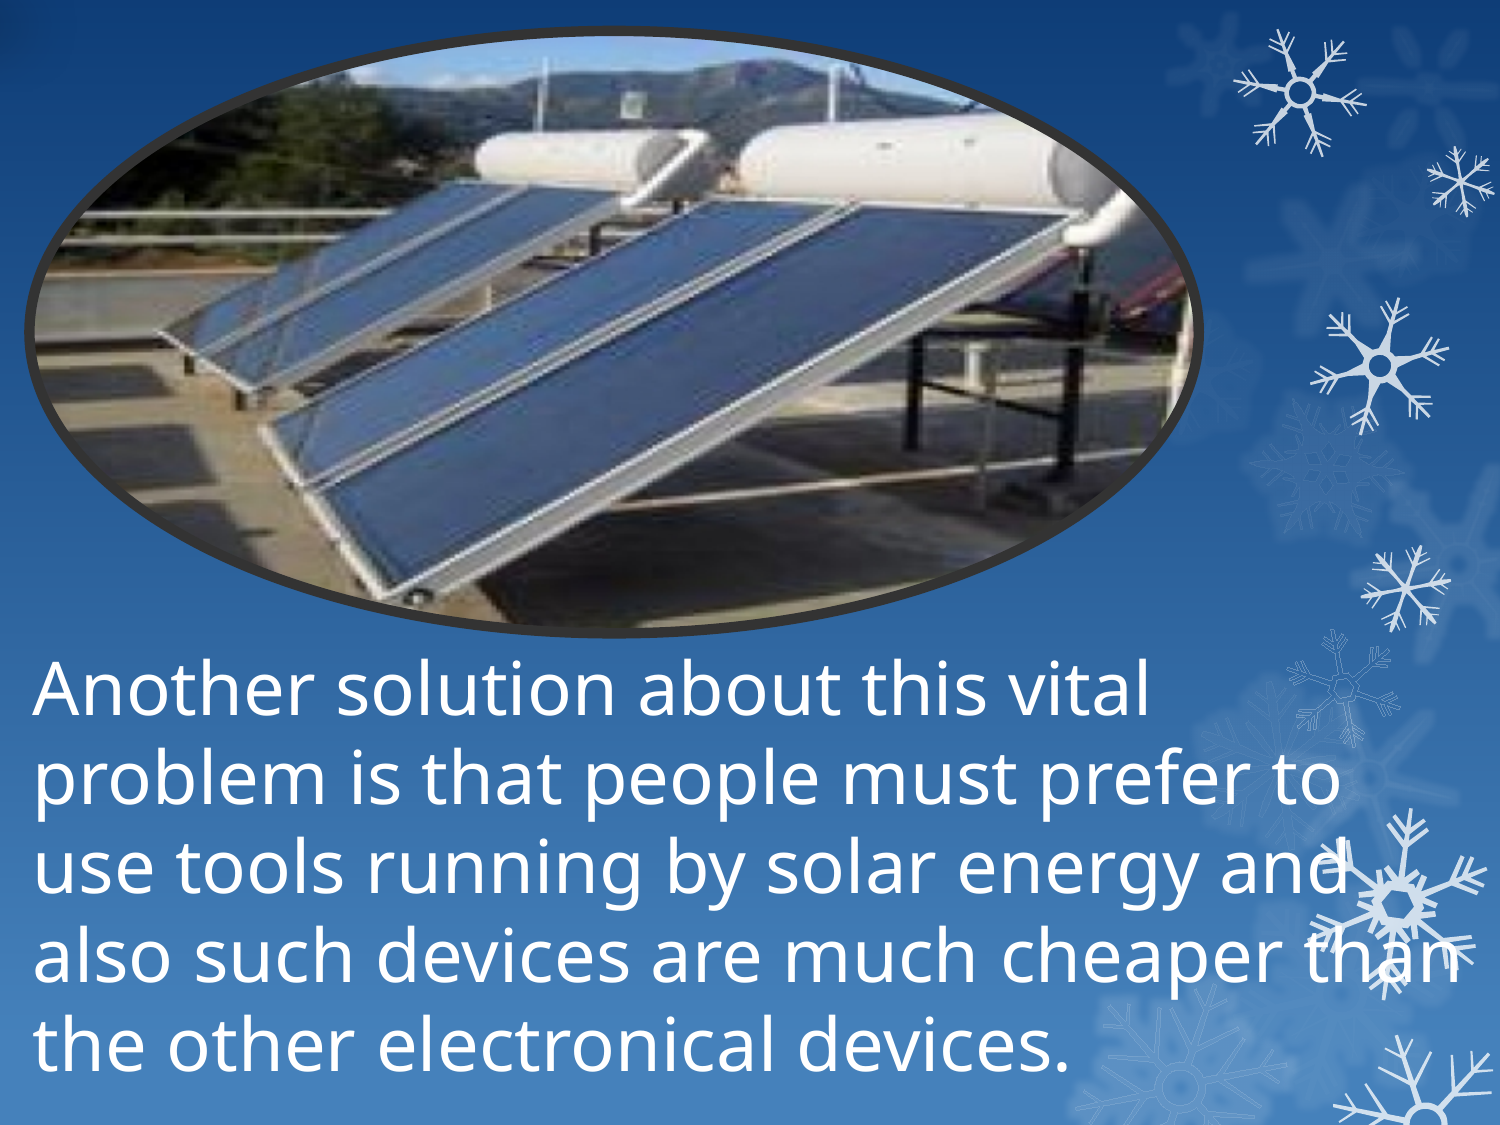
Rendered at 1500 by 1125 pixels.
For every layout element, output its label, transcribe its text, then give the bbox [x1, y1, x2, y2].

title Another solution about this vital problem is that people must prefer to use tools running by solar energy and also such devices are much cheaper than the other electronical devices. [17, 633, 1483, 1094]
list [28, 30, 1200, 634]
